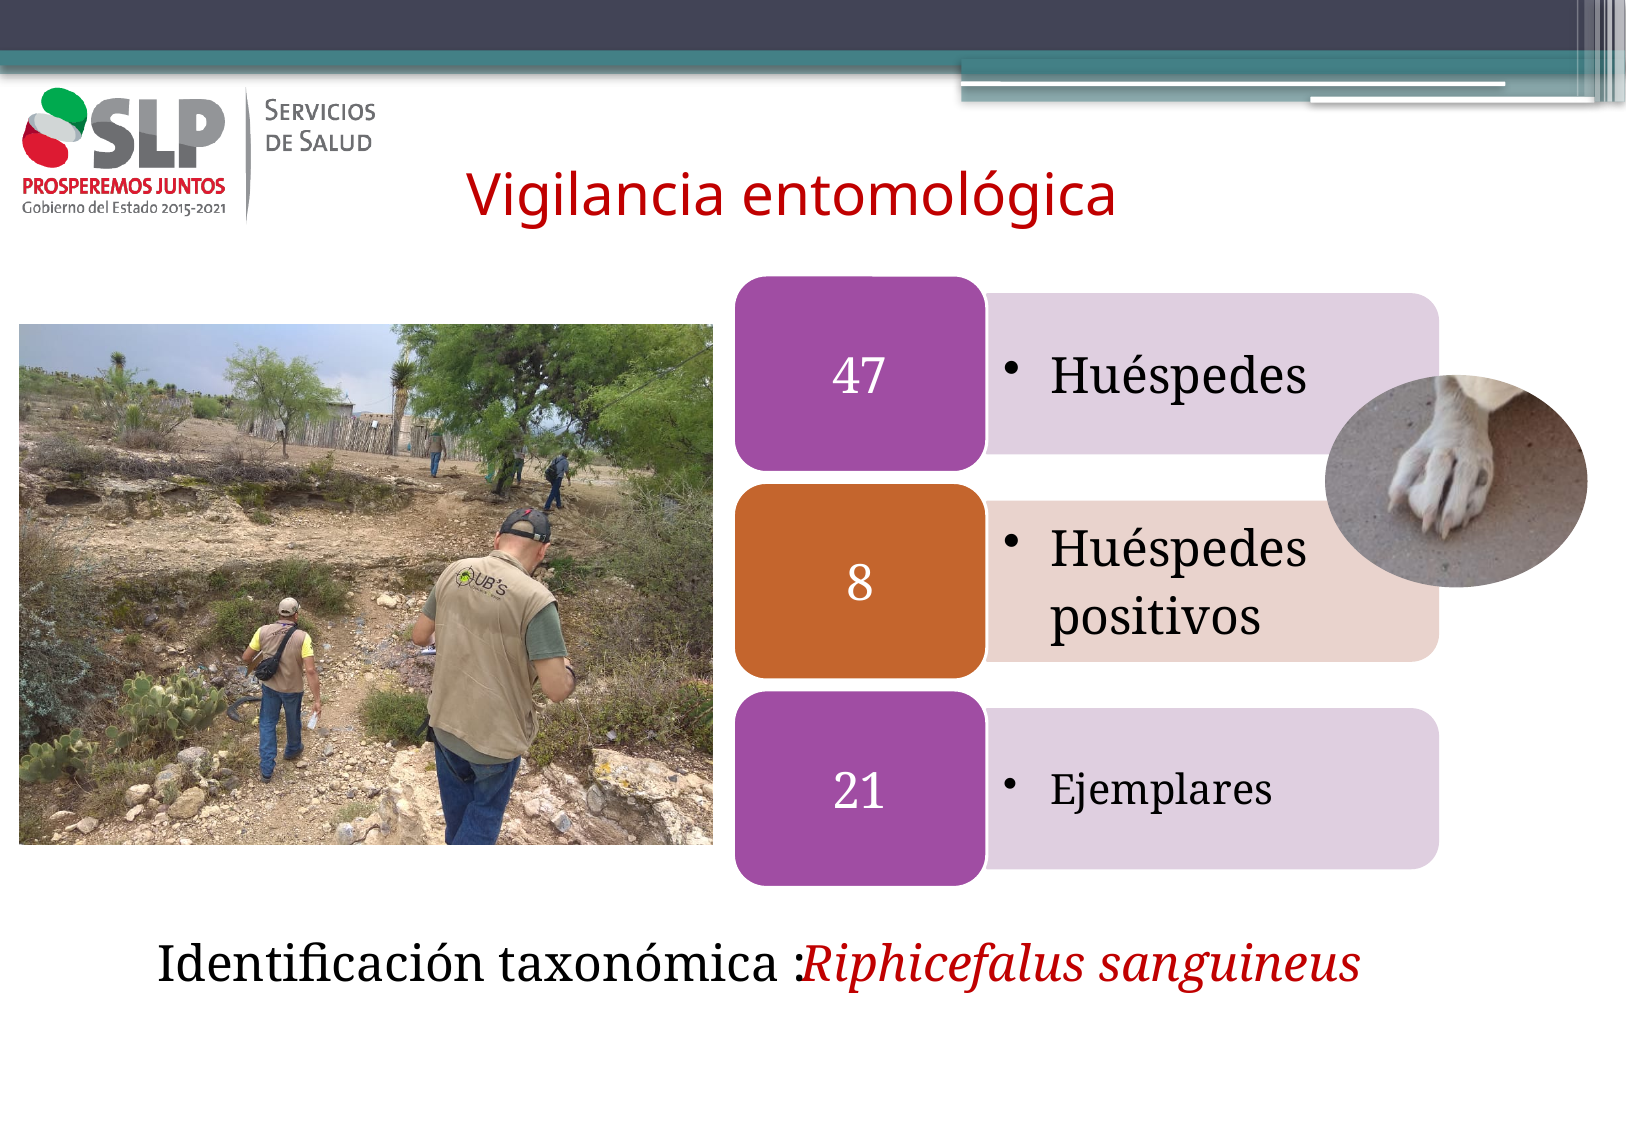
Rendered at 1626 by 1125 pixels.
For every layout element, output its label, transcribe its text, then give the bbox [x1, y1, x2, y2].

picture [22, 87, 376, 226]
text_box Vigilancia entomológica [451, 149, 1134, 235]
picture [19, 324, 713, 845]
text_box Riphicefalus sanguineus [822, 924, 1388, 999]
text_box [1443, 374, 1588, 588]
text_box Identificación taxonómica : [142, 924, 822, 999]
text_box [733, 274, 1438, 888]
